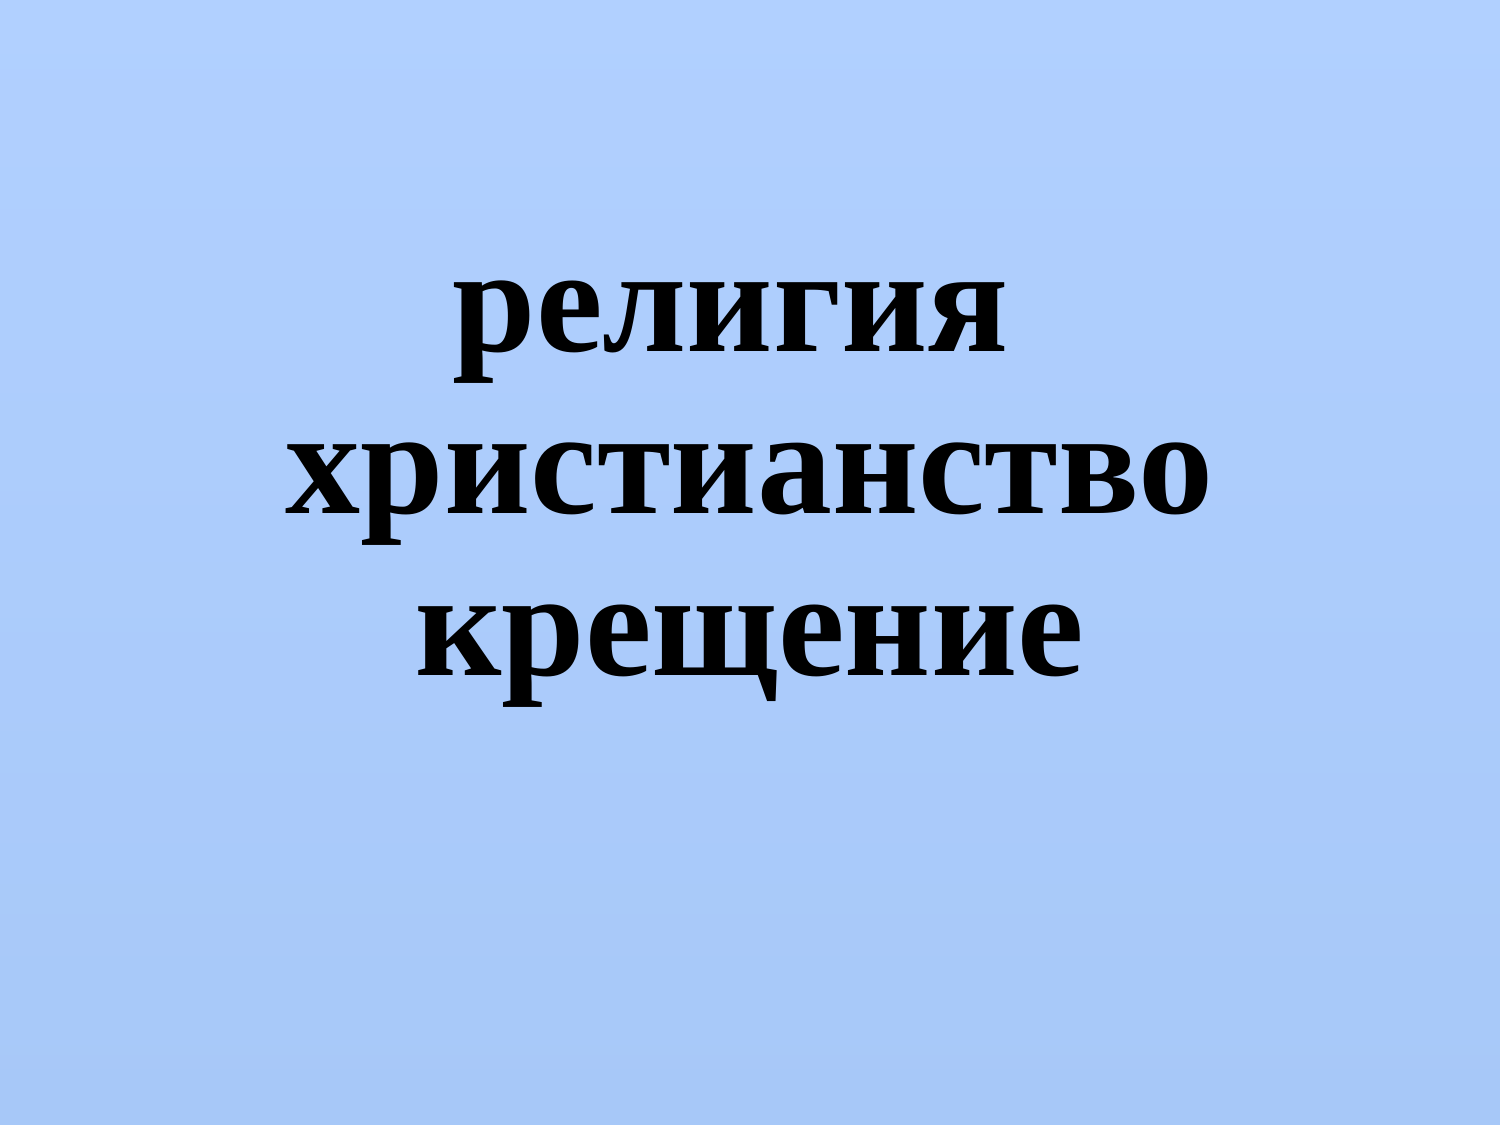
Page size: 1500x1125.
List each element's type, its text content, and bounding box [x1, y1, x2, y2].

title религия христианство крещение [187, 407, 1313, 716]
